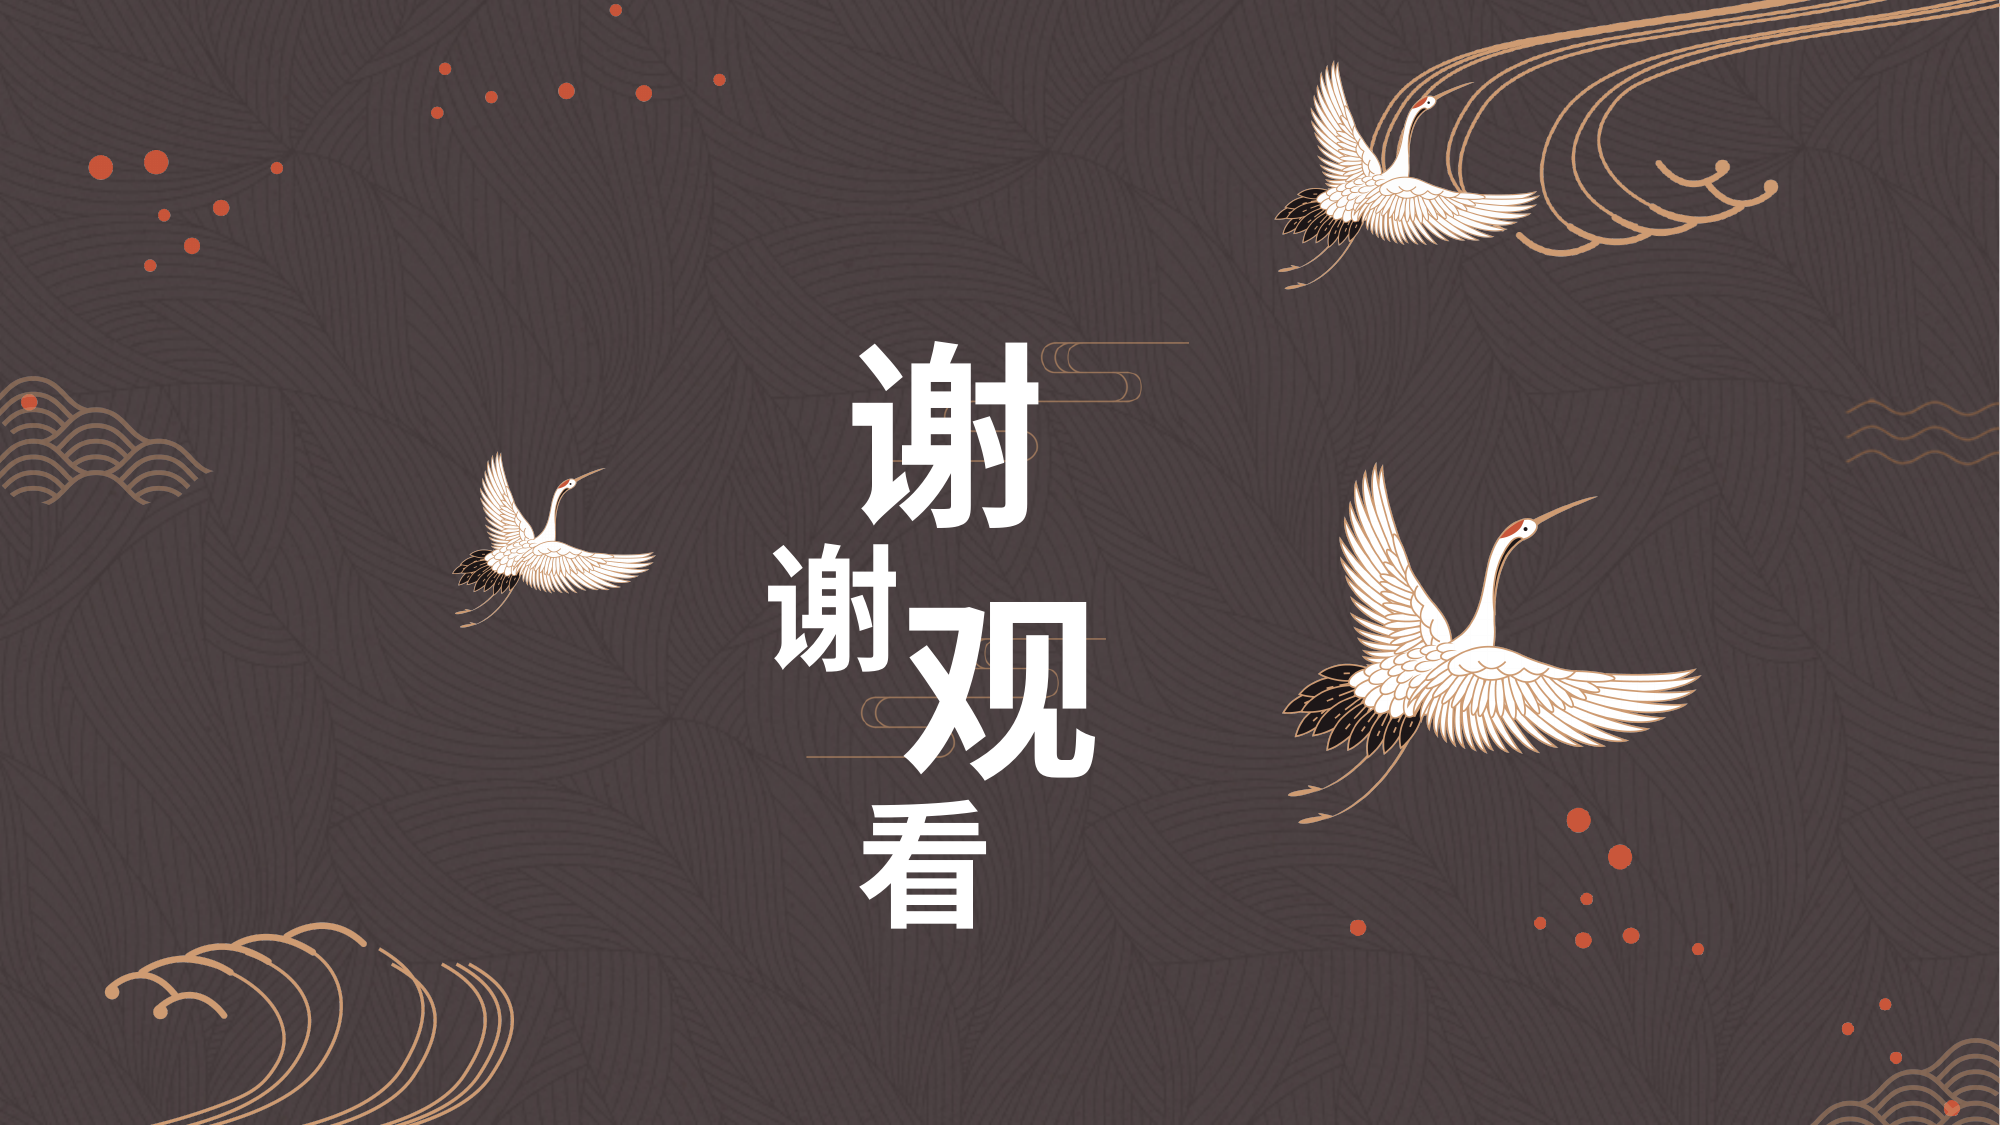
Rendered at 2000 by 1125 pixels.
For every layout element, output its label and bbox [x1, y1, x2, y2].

text_box [0, 0, 2000, 1125]
